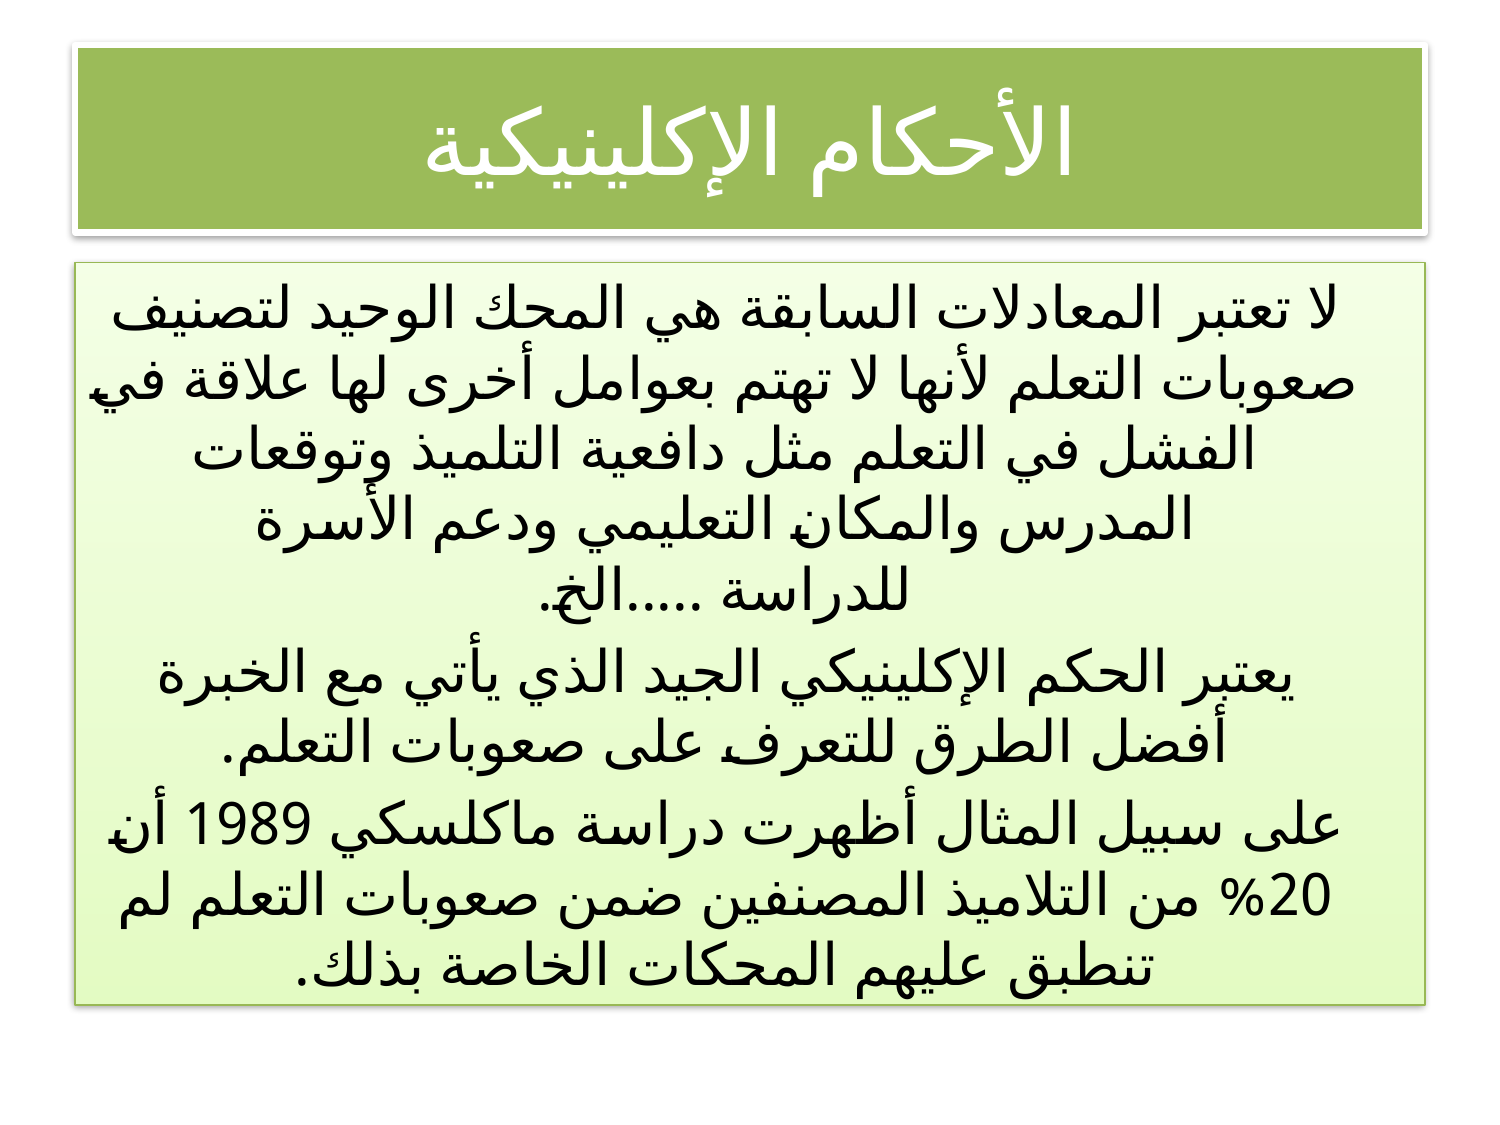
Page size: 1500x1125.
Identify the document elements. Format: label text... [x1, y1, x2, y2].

title الأحكام الإكلينيكية [72, 42, 1428, 236]
list لا تعتبر المعادلات السابقة هي المحك الوحيد لتصنيف صعوبات التعلم لأنها لا تهتم بعوامل أخرى لها علاقة في الفشل في التعلم مثل دافعية التلميذ وتوقعات المدرس والمكان التعليمي ودعم الأسرة للدراسة .....الخ. يعتبر الحكم الإكلينيكي الجيد الذي يأتي مع الخبرة أفضل الطرق للتعرف على صعوبات التعلم. على سبيل المثال أظهرت دراسة ماكلسكي 1989 أن 20% من التلاميذ المصنفين ضمن صعوبات التعلم لم تنطبق عليهم المحكات الخاصة بذلك. [74, 262, 1426, 1006]
